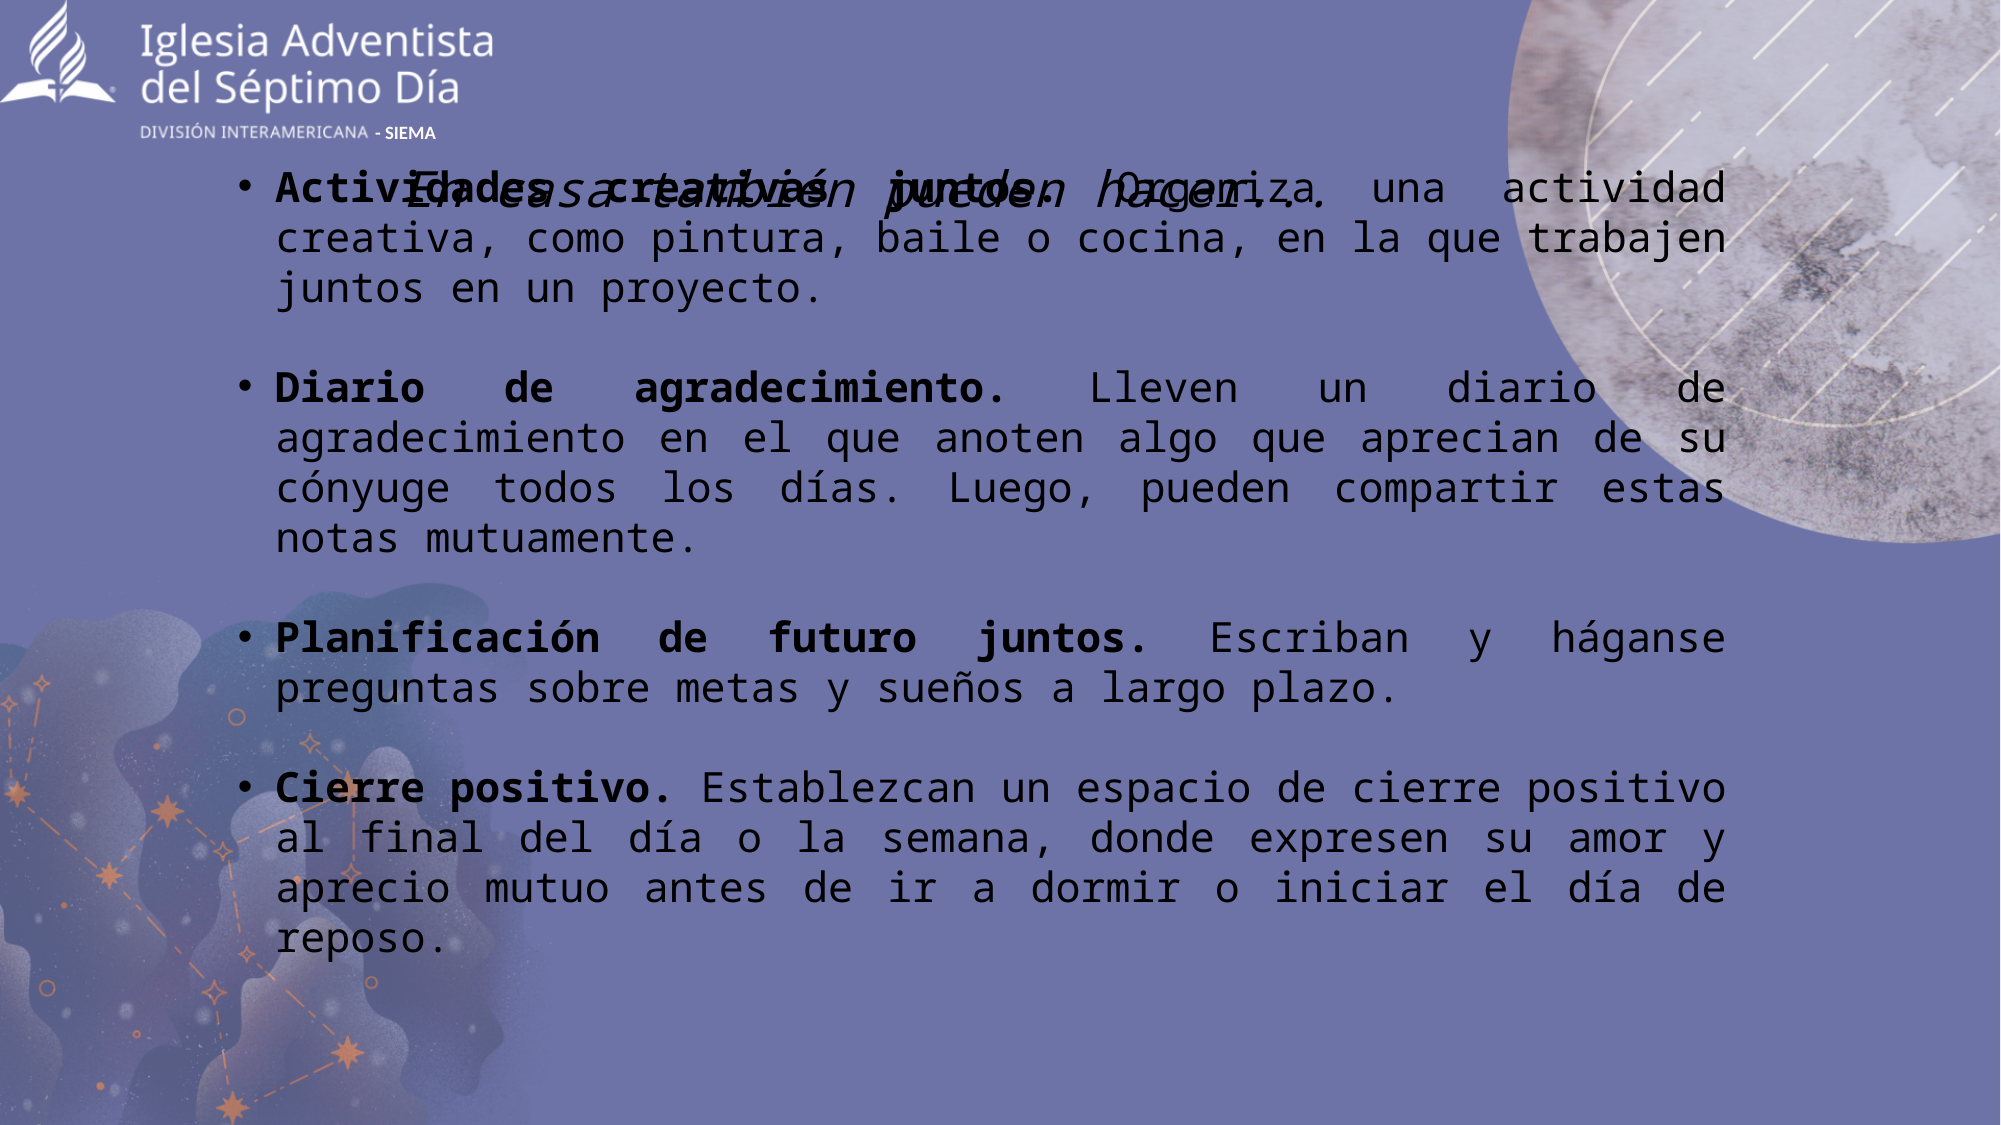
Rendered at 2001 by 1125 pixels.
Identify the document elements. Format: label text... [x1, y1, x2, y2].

text_box Actividades creativas juntos. Organiza una actividad creativa, como pintura, baile o cocina, en la que trabajen juntos en un proyecto. Diario de agradecimiento. Lleven un diario de agradecimiento en el que anoten algo que aprecian de su cónyuge todos los días. Luego, pueden compartir estas notas mutuamente. Planificación de futuro juntos. Escriban y háganse preguntas sobre metas y sueños a largo plazo. Cierre positivo. Establezcan un espacio de cierre positivo al final del día o la semana, donde expresen su amor y aprecio mutuo antes de ir a dormir o iniciar el día de reposo. [222, 287, 1742, 969]
text_box En casa también pueden hacer... [368, 156, 1369, 227]
picture [0, 0, 2001, 1125]
text_box - SIEMA [356, 113, 452, 151]
